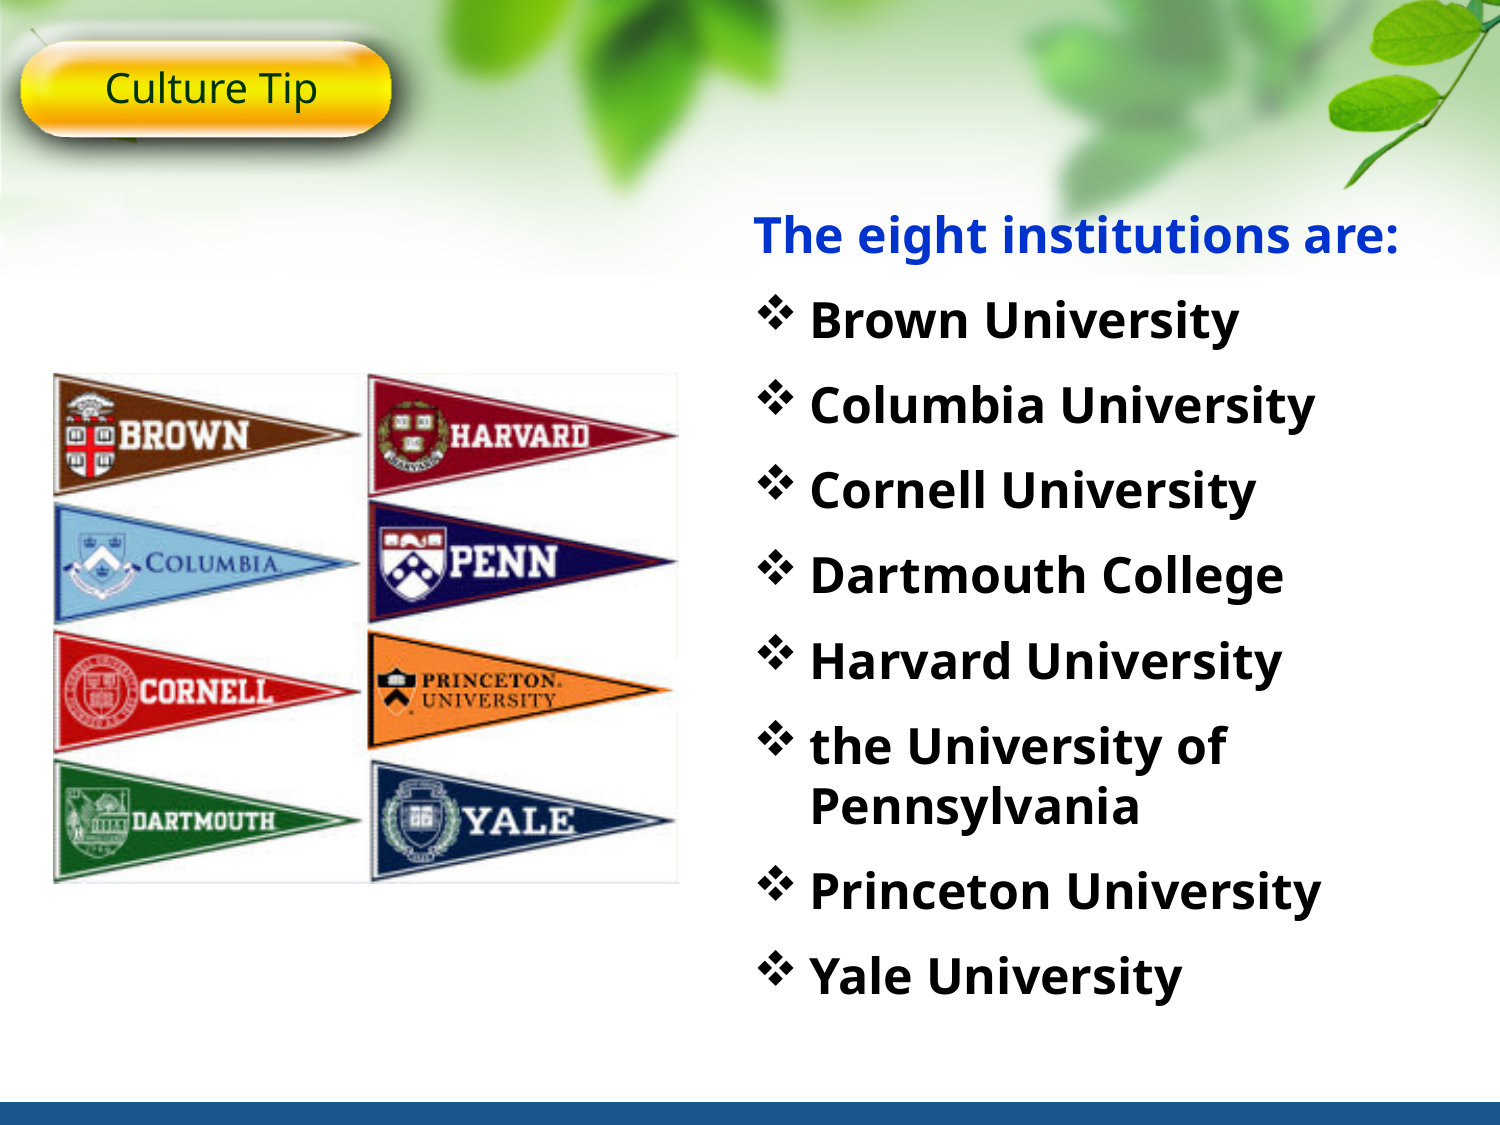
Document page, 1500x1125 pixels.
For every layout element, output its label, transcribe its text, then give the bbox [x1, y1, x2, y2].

list The eight institutions are: Brown University Columbia University Cornell University Dartmouth College Harvard University the University of Pennsylvania Princeton University Yale University [738, 196, 1449, 1035]
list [52, 373, 679, 885]
picture [0, 0, 1500, 275]
